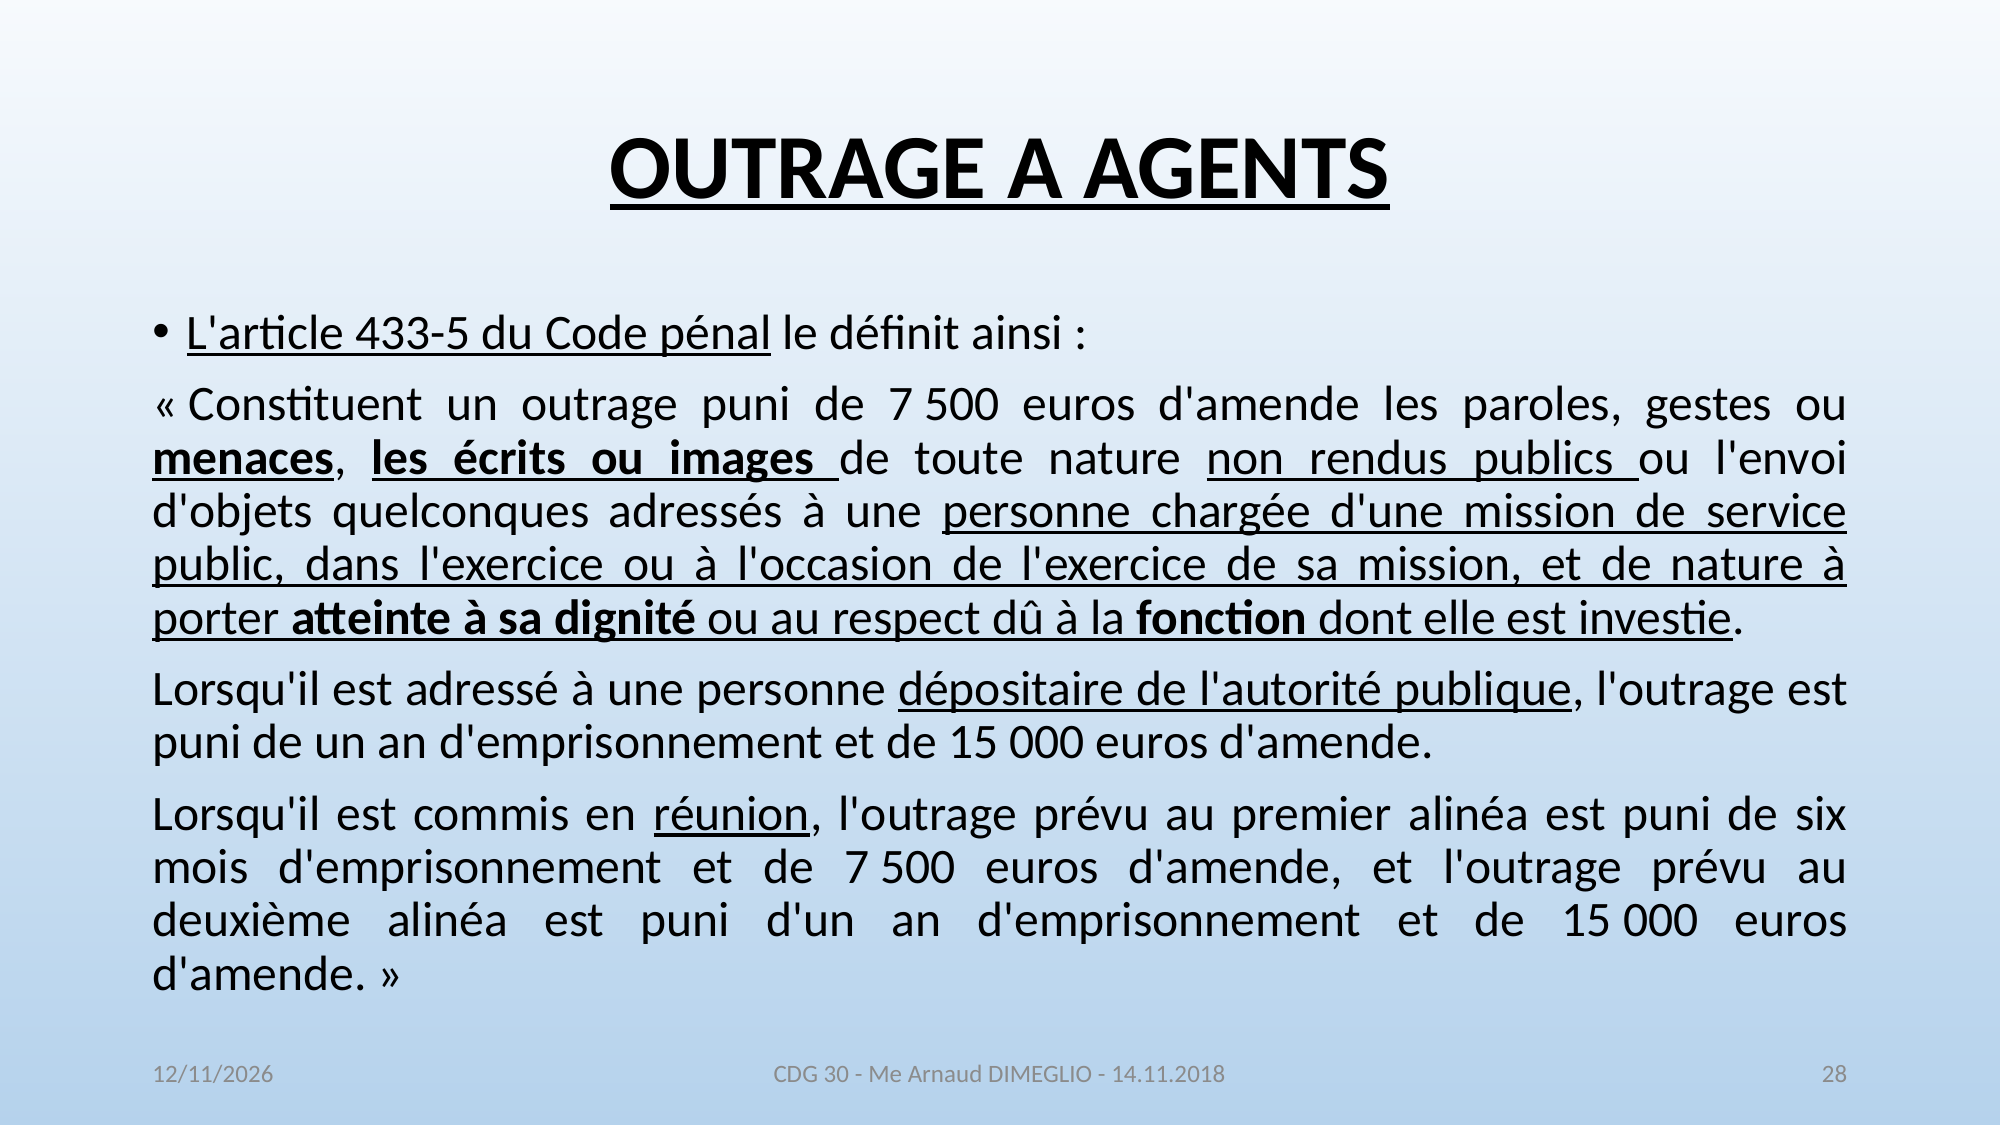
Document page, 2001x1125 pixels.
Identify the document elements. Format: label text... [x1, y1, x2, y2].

slide_number 28 [1412, 1042, 1863, 1103]
list L'article 433-5 du Code pénal le définit ainsi : « Constituent un outrage puni de 7 500 euros d'amende les paroles, gestes ou menaces, les écrits ou images de toute nature non rendus publics ou l'envoi d'objets quelconques adressés à une personne chargée d'une mission de service public, dans l'exercice ou à l'occasion de l'exercice de sa mission, et de nature à porter atteinte à sa dignité ou au respect dû à la fonction dont elle est investie. Lorsqu'il est adressé à une personne dépositaire de l'autorité publique, l'outrage est puni de un an d'emprisonnement et de 15 000 euros d'amende. Lorsqu'il est commis en réunion, l'outrage prévu au premier alinéa est puni de six mois d'emprisonnement et de 7 500 euros d'amende, et l'outrage prévu au deuxième alinéa est puni d'un an d'emprisonnement et de 15 000 euros d'amende. » [137, 299, 1863, 1014]
footer CDG 30 - Me Arnaud DIMEGLIO - 14.11.2018 [662, 1042, 1338, 1103]
title OUTRAGE A AGENTS [137, 59, 1863, 278]
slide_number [137, 1042, 588, 1103]
